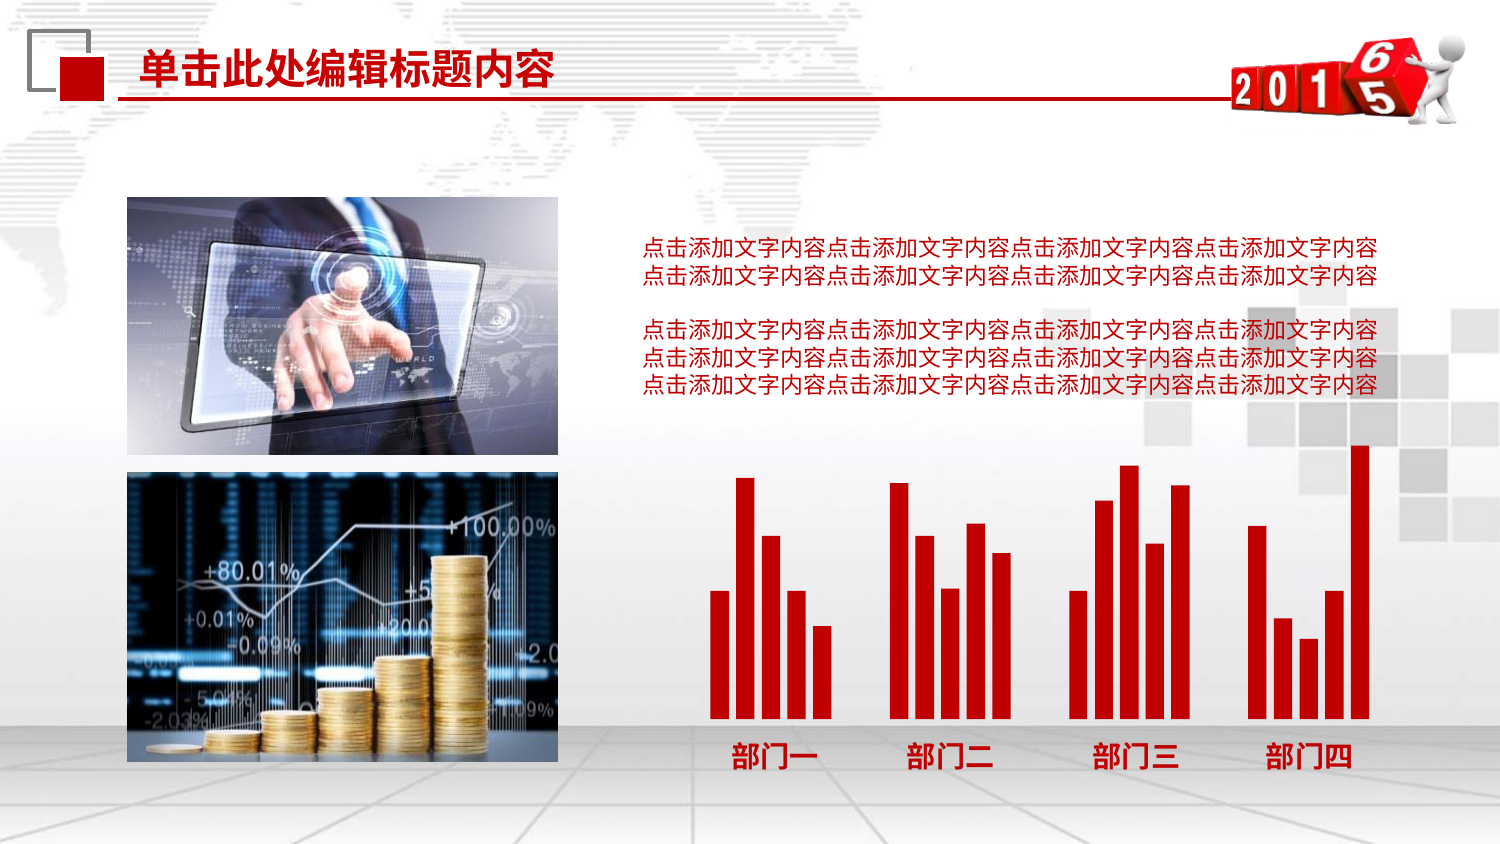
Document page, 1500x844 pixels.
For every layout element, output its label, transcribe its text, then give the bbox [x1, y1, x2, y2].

text_box 单击此处编辑标题内容 [123, 35, 1093, 94]
text_box 部门四 [1250, 730, 1431, 781]
picture [0, 0, 1500, 844]
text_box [710, 445, 1370, 720]
text_box 部门三 [1077, 730, 1250, 781]
text_box 部门一 [716, 730, 891, 781]
text_box 点击添加文字内容点击添加文字内容点击添加文字内容点击添加文字内容 点击添加文字内容点击添加文字内容点击添加文字内容点击添加文字内容 点击添加文字内容点击添加文字内容点击添加文字内容点击添加文字内容 点击添加文字内容点击添加文字内容点击添加文字内容点击添加文字内容 点击添加文字内容点击添加文字内容点击添加文字内容点击添加文字内容 [627, 226, 1459, 434]
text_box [29, 30, 107, 104]
text_box 部门二 [891, 730, 1072, 781]
